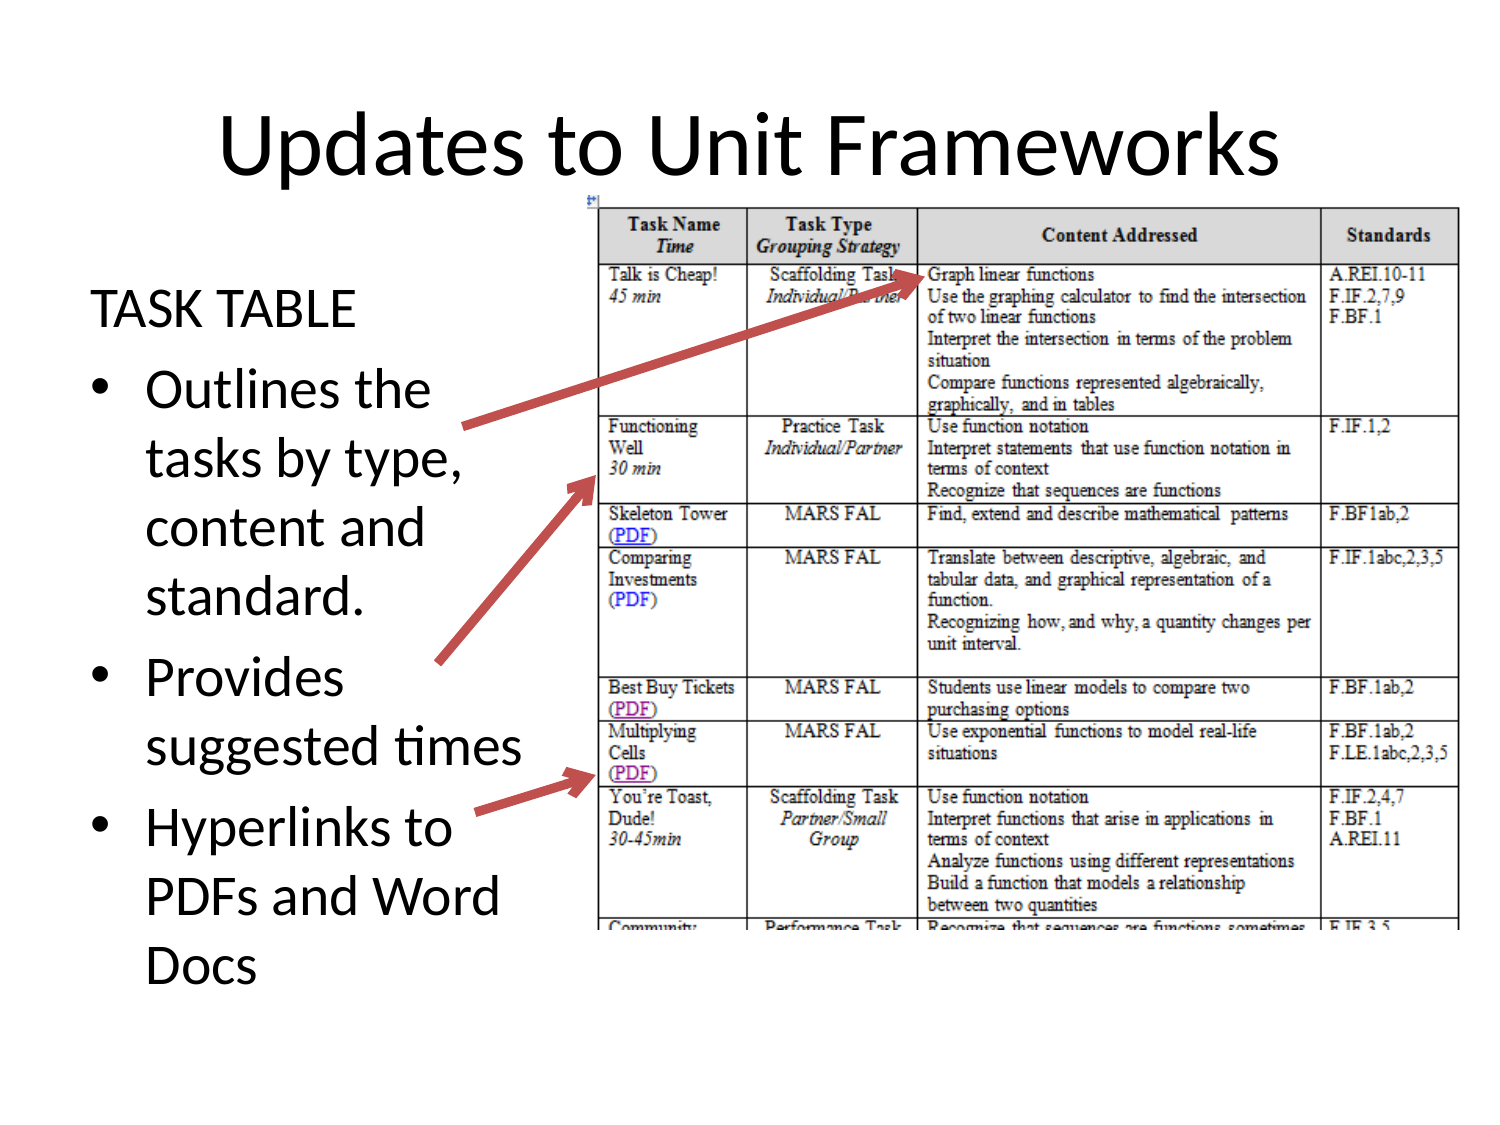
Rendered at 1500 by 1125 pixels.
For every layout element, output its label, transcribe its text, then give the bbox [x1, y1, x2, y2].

list TASK TABLE Outlines the tasks by type, content and standard. Provides suggested times Hyperlinks to PDFs and Word Docs [75, 262, 550, 1005]
picture [587, 195, 1469, 930]
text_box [462, 276, 926, 427]
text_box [474, 774, 597, 813]
title Updates to Unit Frameworks [75, 45, 1425, 233]
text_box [437, 474, 597, 664]
